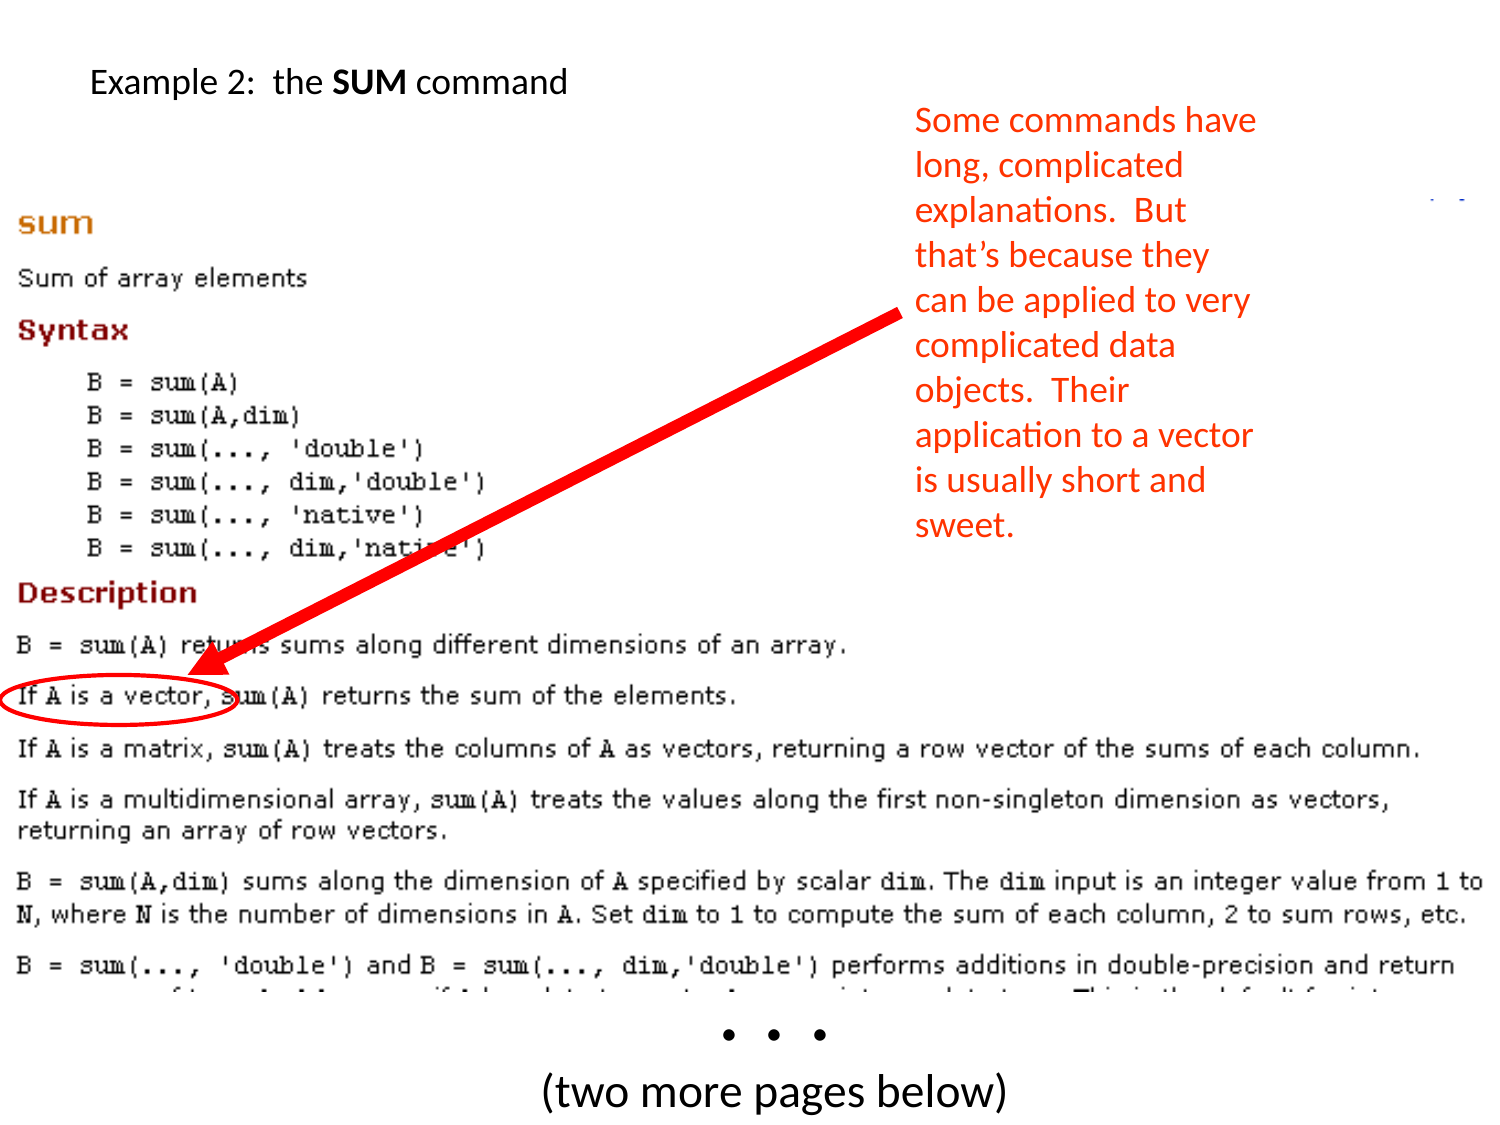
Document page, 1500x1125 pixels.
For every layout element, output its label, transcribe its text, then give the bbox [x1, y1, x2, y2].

title . . . (two more pages below) [99, 1000, 1450, 1125]
text_box Some commands have long, complicated explanations. But that’s because they can be applied to very complicated data objects. Their application to a vector is usually short and sweet. [899, 87, 1275, 198]
text_box Example 2: the SUM command [75, 49, 775, 110]
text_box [0, 199, 1500, 992]
